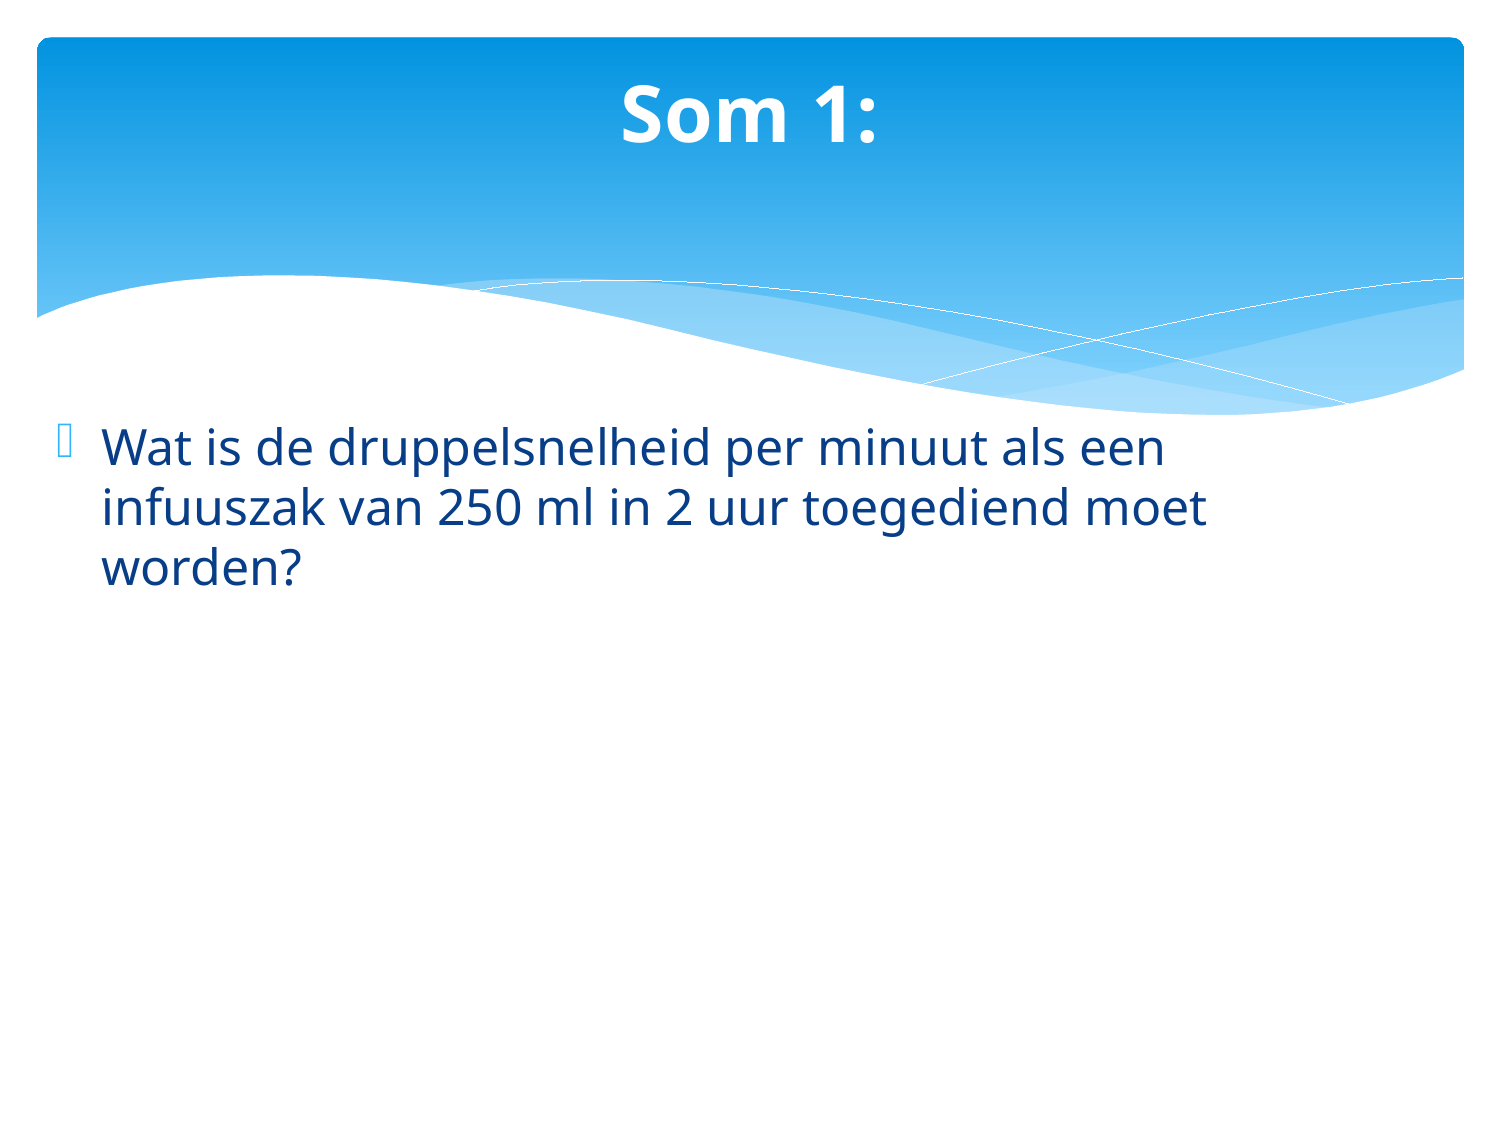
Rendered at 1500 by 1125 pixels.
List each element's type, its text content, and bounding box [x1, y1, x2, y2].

list Wat is de druppelsnelheid per minuut als een infuuszak van 250 ml in 2 uur toegediend moet worden? [41, 338, 1359, 1005]
title Som 1: [75, 55, 1425, 261]
